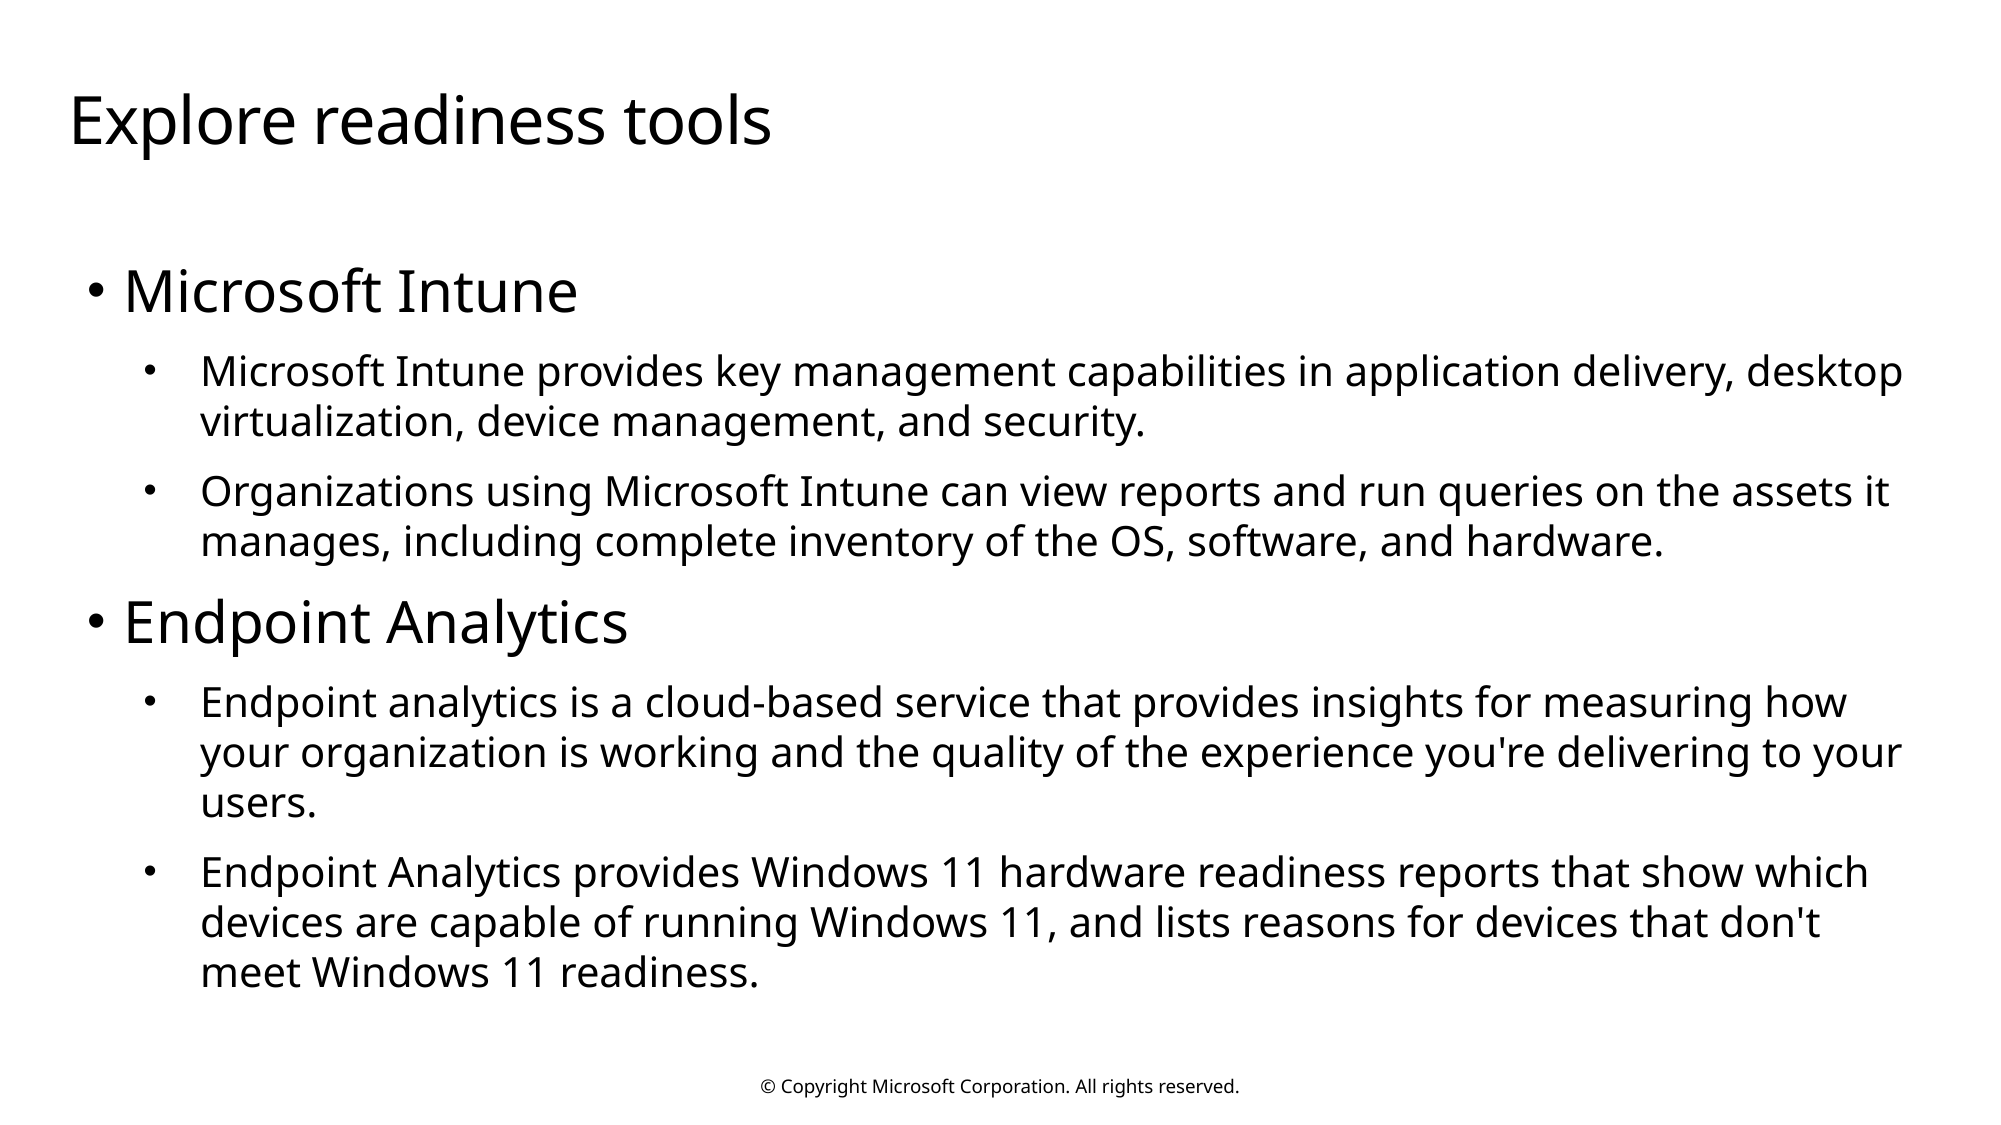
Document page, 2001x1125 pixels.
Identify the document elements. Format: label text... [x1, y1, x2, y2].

title Explore readiness tools [68, 72, 1930, 184]
list Microsoft Intune Microsoft Intune provides key management capabilities in application delivery, desktop virtualization, device management, and security. Organizations using Microsoft Intune can view reports and run queries on the assets it manages, including complete inventory of the OS, software, and hardware. Endpoint Analytics Endpoint analytics is a cloud-based service that provides insights for measuring how your organization is working and the quality of the experience you're delivering to your users. Endpoint Analytics provides Windows 11 hardware readiness reports that show which devices are capable of running Windows 11, and lists reasons for devices that don't meet Windows 11 readiness. [68, 238, 1930, 971]
